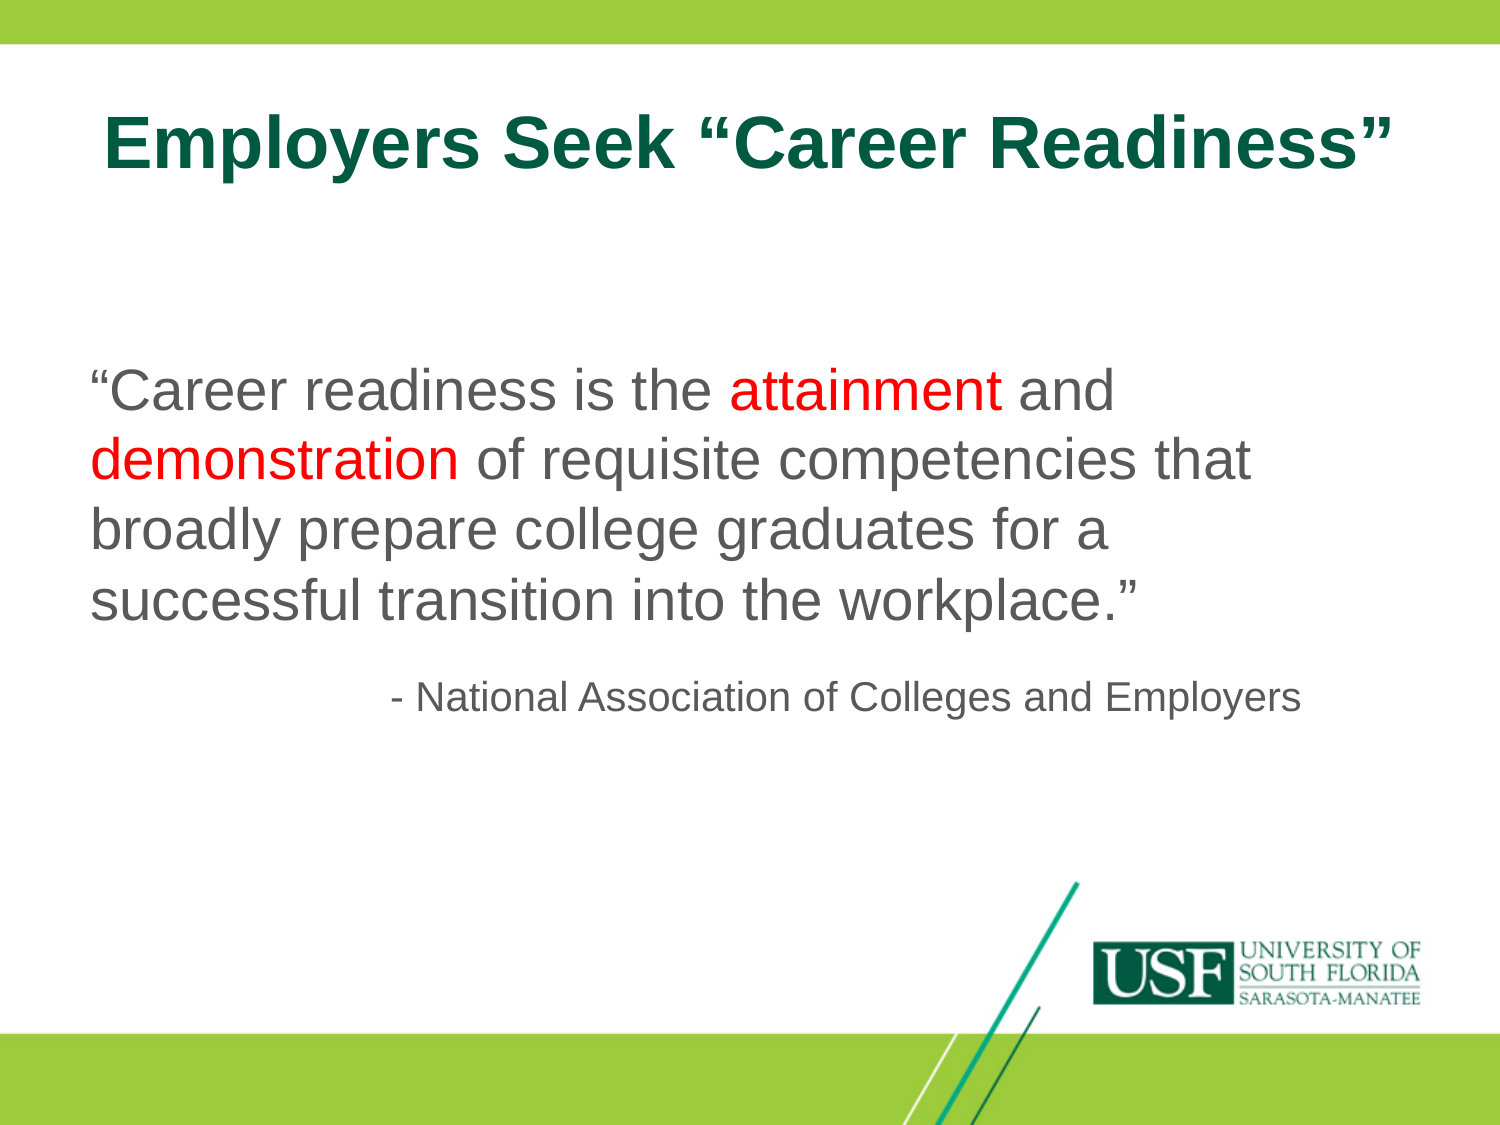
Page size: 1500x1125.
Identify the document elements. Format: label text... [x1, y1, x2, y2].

list “Career readiness is the attainment and demonstration of requisite competencies that broadly prepare college graduates for a successful transition into the workplace.” - National Association of Colleges and Employers [75, 262, 1425, 1005]
title Employers Seek “Career Readiness” [75, 45, 1425, 233]
picture [0, 0, 1500, 1125]
